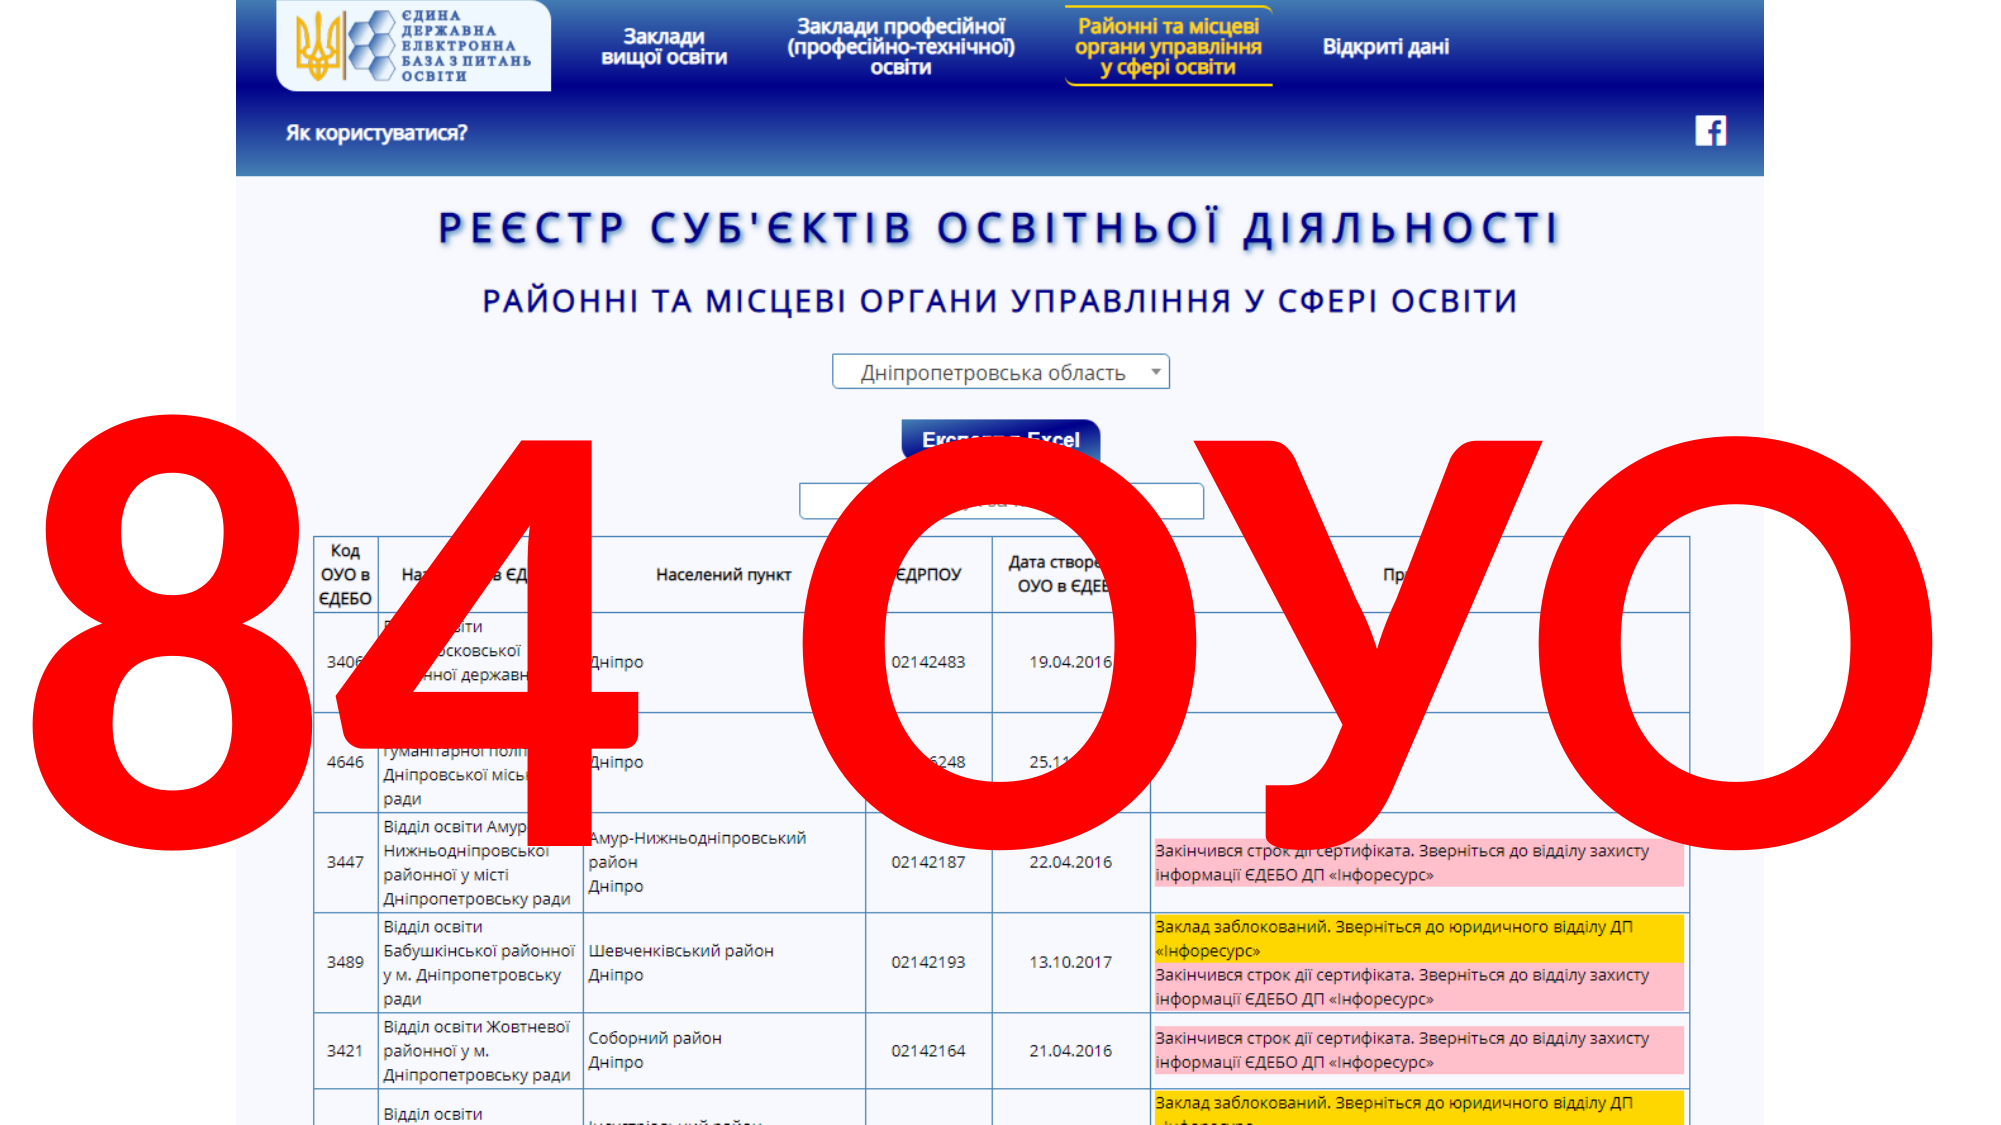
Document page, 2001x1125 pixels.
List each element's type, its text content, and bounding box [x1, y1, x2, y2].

text_box 84 ОУО [1764, 213, 2000, 979]
picture [236, 0, 1764, 1125]
text_box 84 ОУО [0, 213, 236, 979]
